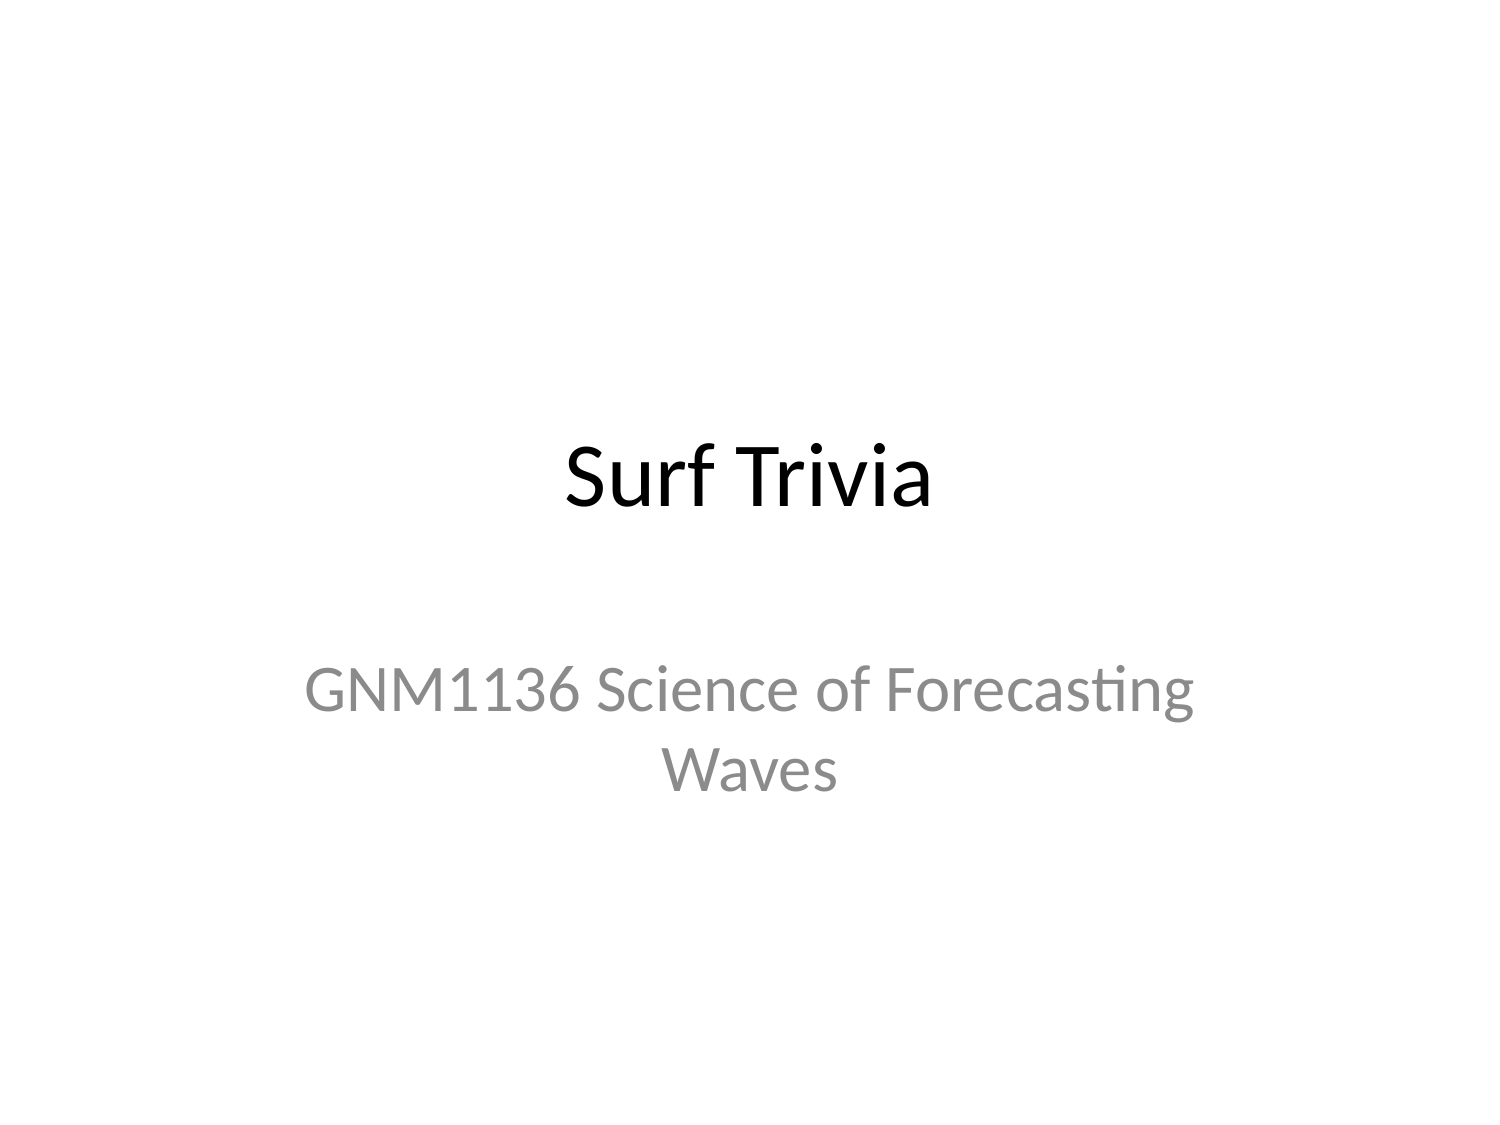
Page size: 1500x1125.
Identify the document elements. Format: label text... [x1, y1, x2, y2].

title Surf Trivia [112, 349, 1388, 591]
subtitle GNM1136 Science of Forecasting Waves [225, 637, 1275, 925]
